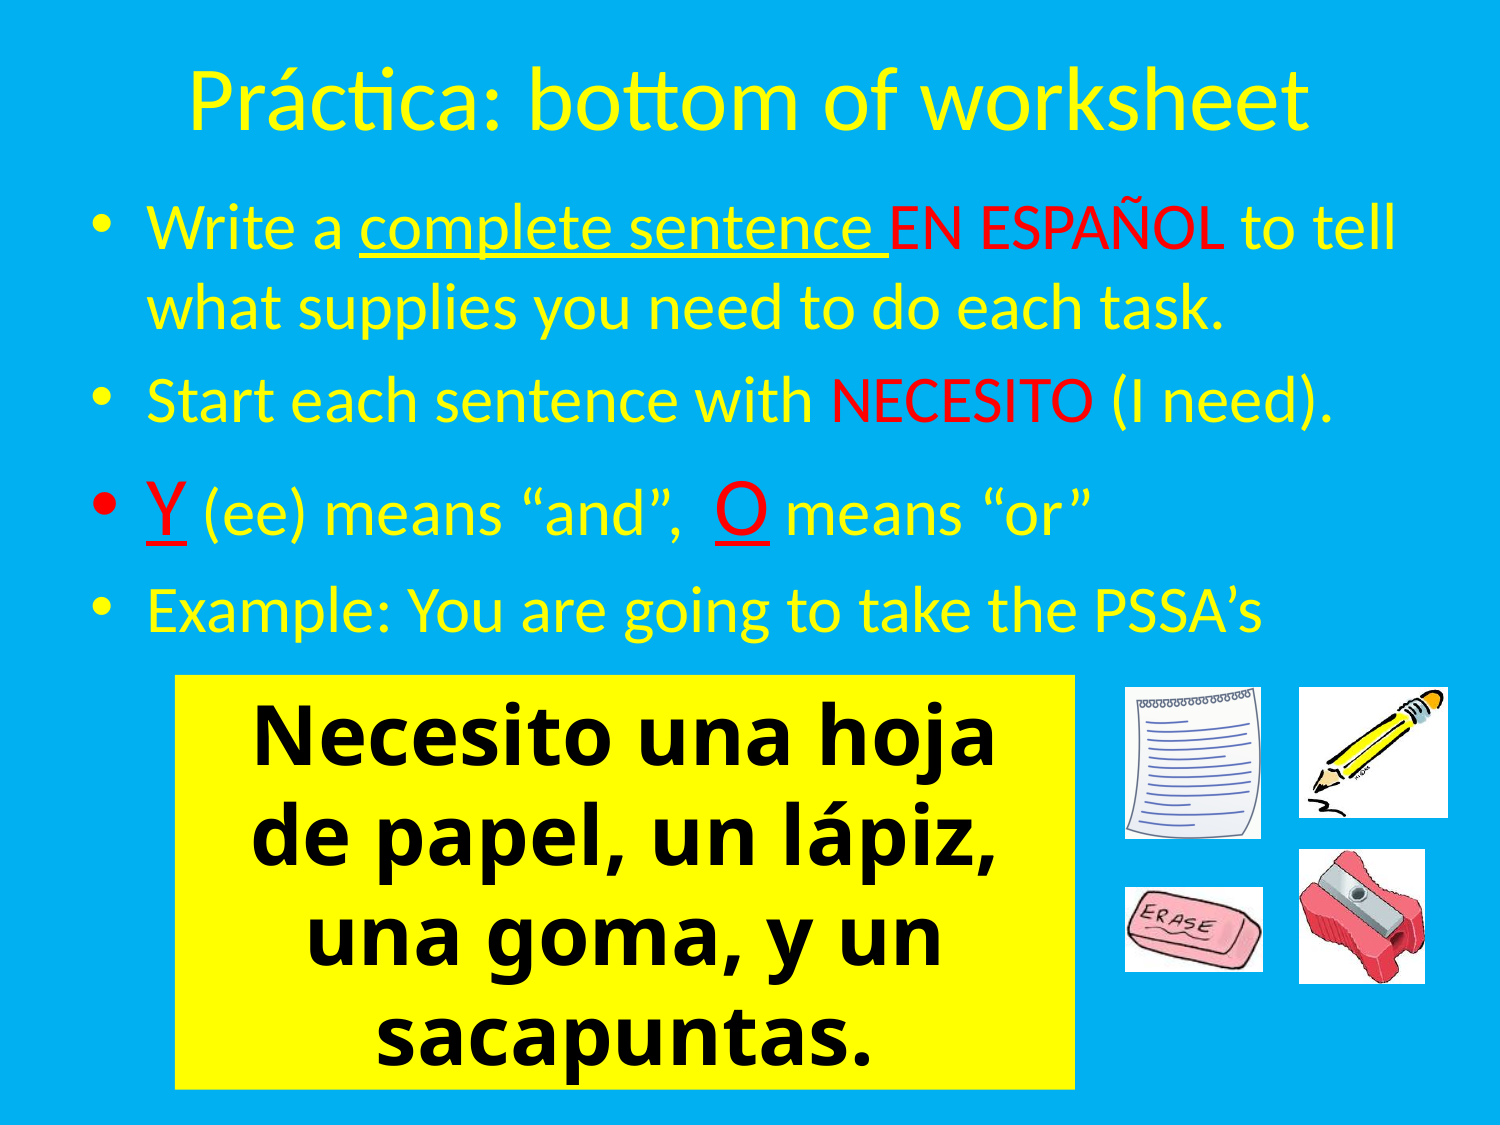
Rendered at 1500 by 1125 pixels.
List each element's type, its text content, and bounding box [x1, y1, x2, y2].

picture [1300, 850, 1424, 983]
list Write a complete sentence EN ESPAÑOL to tell what supplies you need to do each task. Start each sentence with NECESITO (I need). Y (ee) means “and”, O means “or” Example: You are going to take the PSSA’s [75, 174, 1425, 1005]
picture [1300, 688, 1447, 817]
picture [1126, 688, 1260, 838]
text_box Necesito una hoja de papel, un lápiz, una goma, y un sacapuntas. [174, 674, 1075, 1090]
picture [1126, 888, 1262, 971]
title Práctica: bottom of worksheet [75, 0, 1425, 174]
